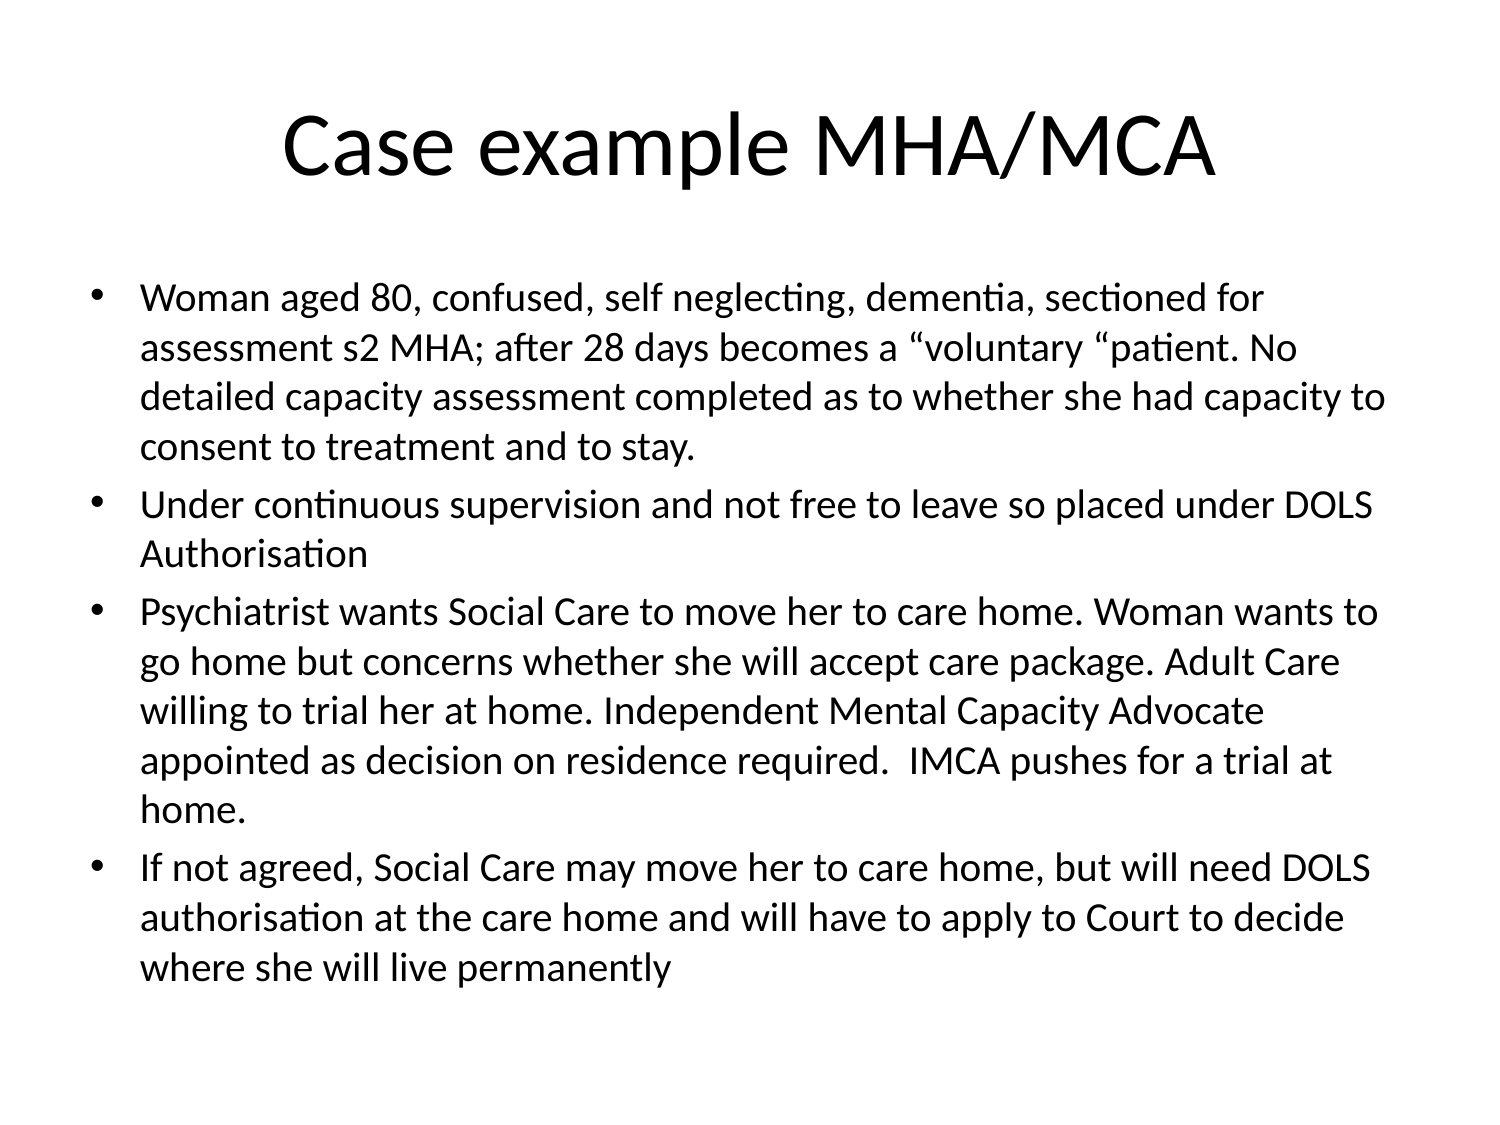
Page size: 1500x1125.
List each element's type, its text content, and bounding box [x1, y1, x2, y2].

title Case example MHA/MCA [75, 45, 1425, 233]
list Woman aged 80, confused, self neglecting, dementia, sectioned for assessment s2 MHA; after 28 days becomes a “voluntary “patient. No detailed capacity assessment completed as to whether she had capacity to consent to treatment and to stay. Under continuous supervision and not free to leave so placed under DOLS Authorisation Psychiatrist wants Social Care to move her to care home. Woman wants to go home but concerns whether she will accept care package. Adult Care willing to trial her at home. Independent Mental Capacity Advocate appointed as decision on residence required. IMCA pushes for a trial at home. If not agreed, Social Care may move her to care home, but will need DOLS authorisation at the care home and will have to apply to Court to decide where she will live permanently [75, 262, 1425, 1005]
